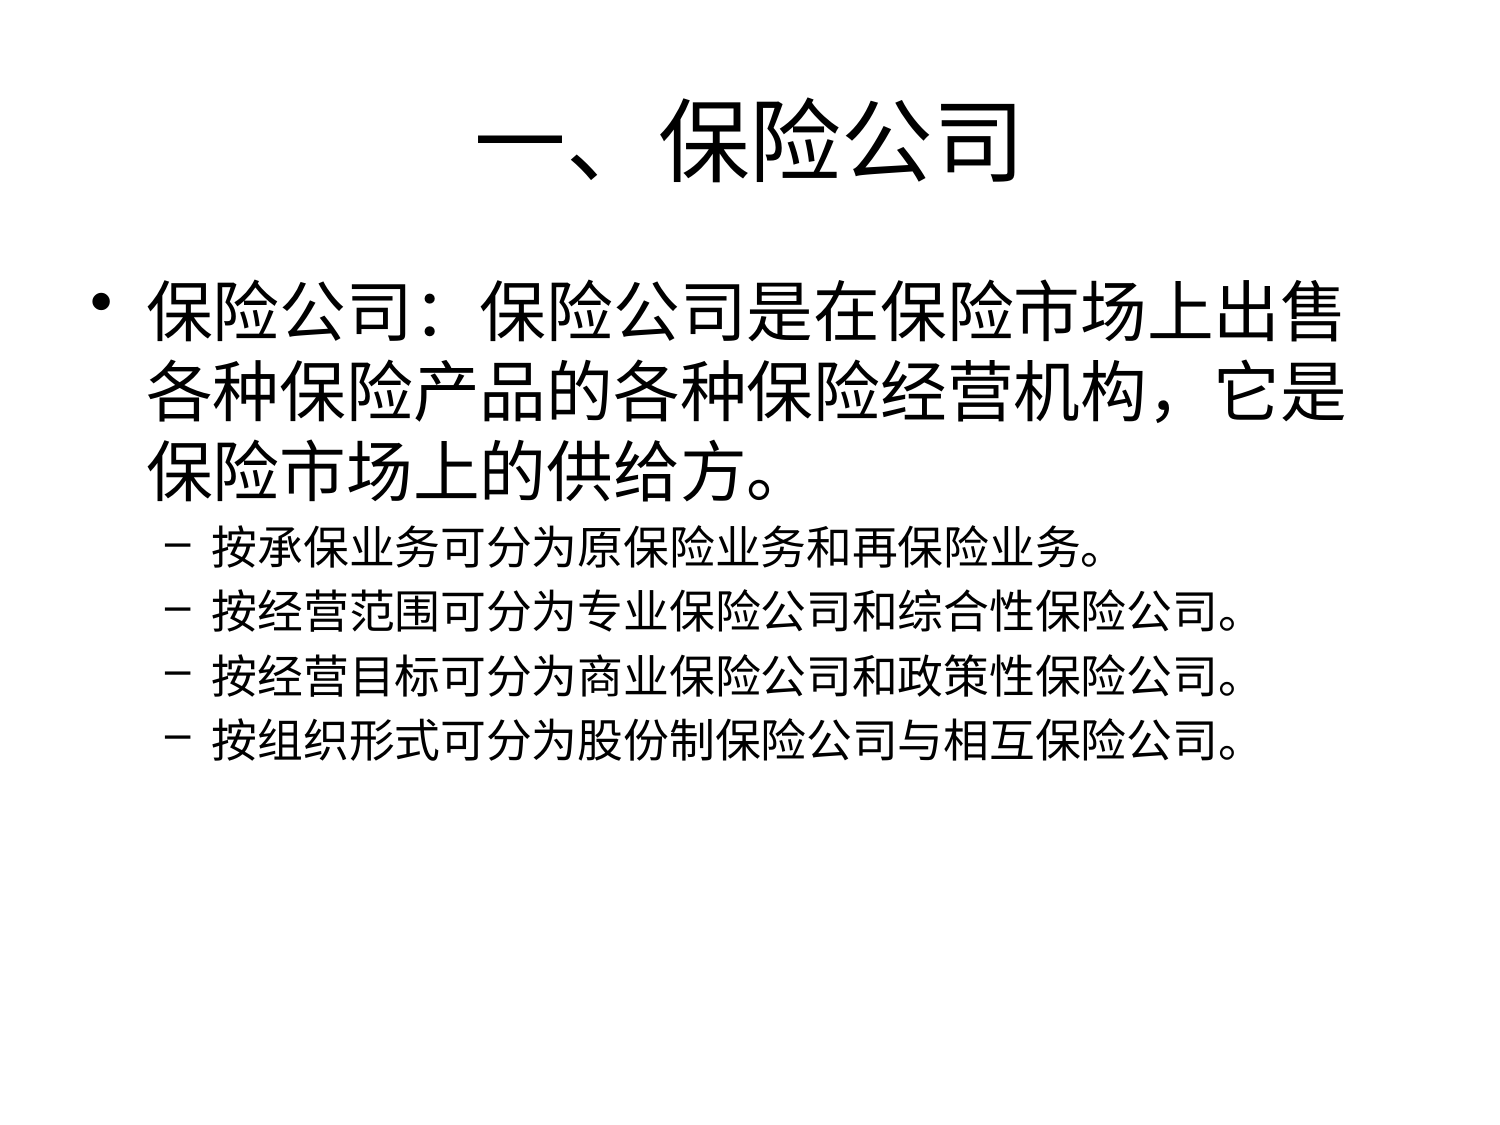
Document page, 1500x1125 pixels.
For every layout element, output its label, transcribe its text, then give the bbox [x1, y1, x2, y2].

list 保险公司：保险公司是在保险市场上出售各种保险产品的各种保险经营机构，它是保险市场上的供给方。 按承保业务可分为原保险业务和再保险业务。 按经营范围可分为专业保险公司和综合性保险公司。 按经营目标可分为商业保险公司和政策性保险公司。 按组织形式可分为股份制保险公司与相互保险公司。 [75, 262, 1425, 1005]
title 一、保险公司 [75, 45, 1425, 233]
